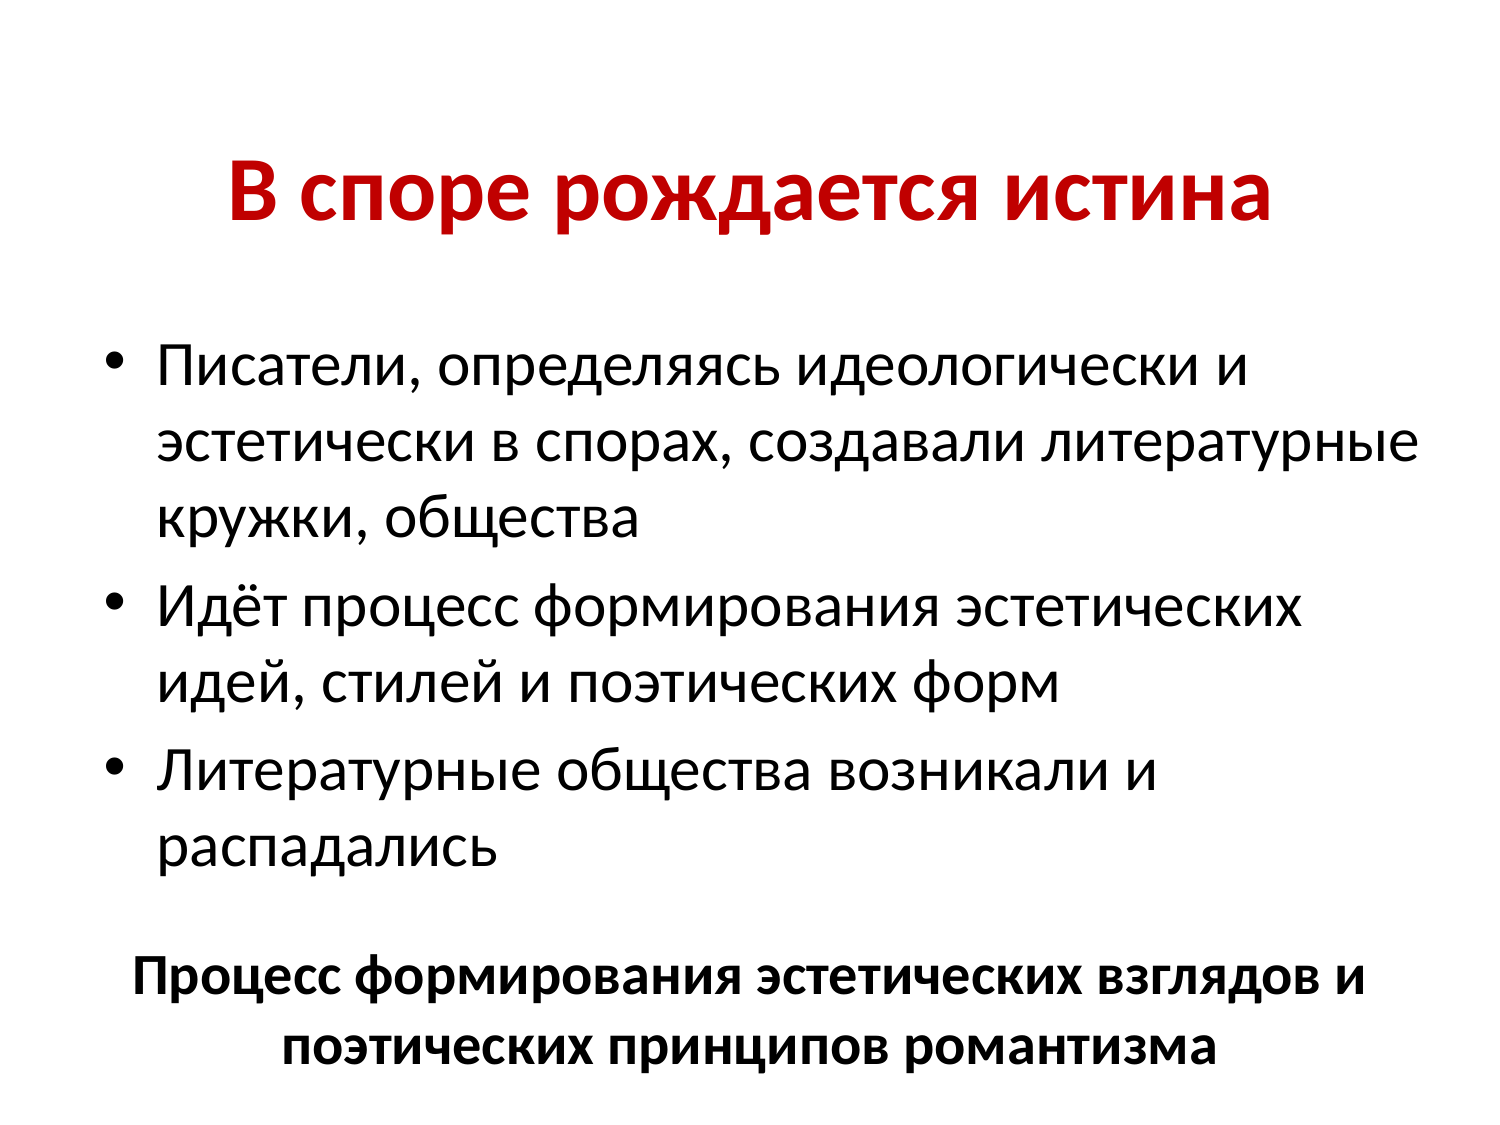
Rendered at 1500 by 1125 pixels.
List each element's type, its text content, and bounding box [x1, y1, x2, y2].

list Писатели, определяясь идеологически и эстетически в спорах, создавали литературные кружки, общества Идёт процесс формирования эстетических идей, стилей и поэтических форм Литературные общества возникали и распадались [88, 314, 1439, 887]
title В споре рождается истина [76, 90, 1427, 278]
text_box Процесс формирования эстетических взглядов и поэтических принципов романтизма [64, 928, 1436, 1084]
